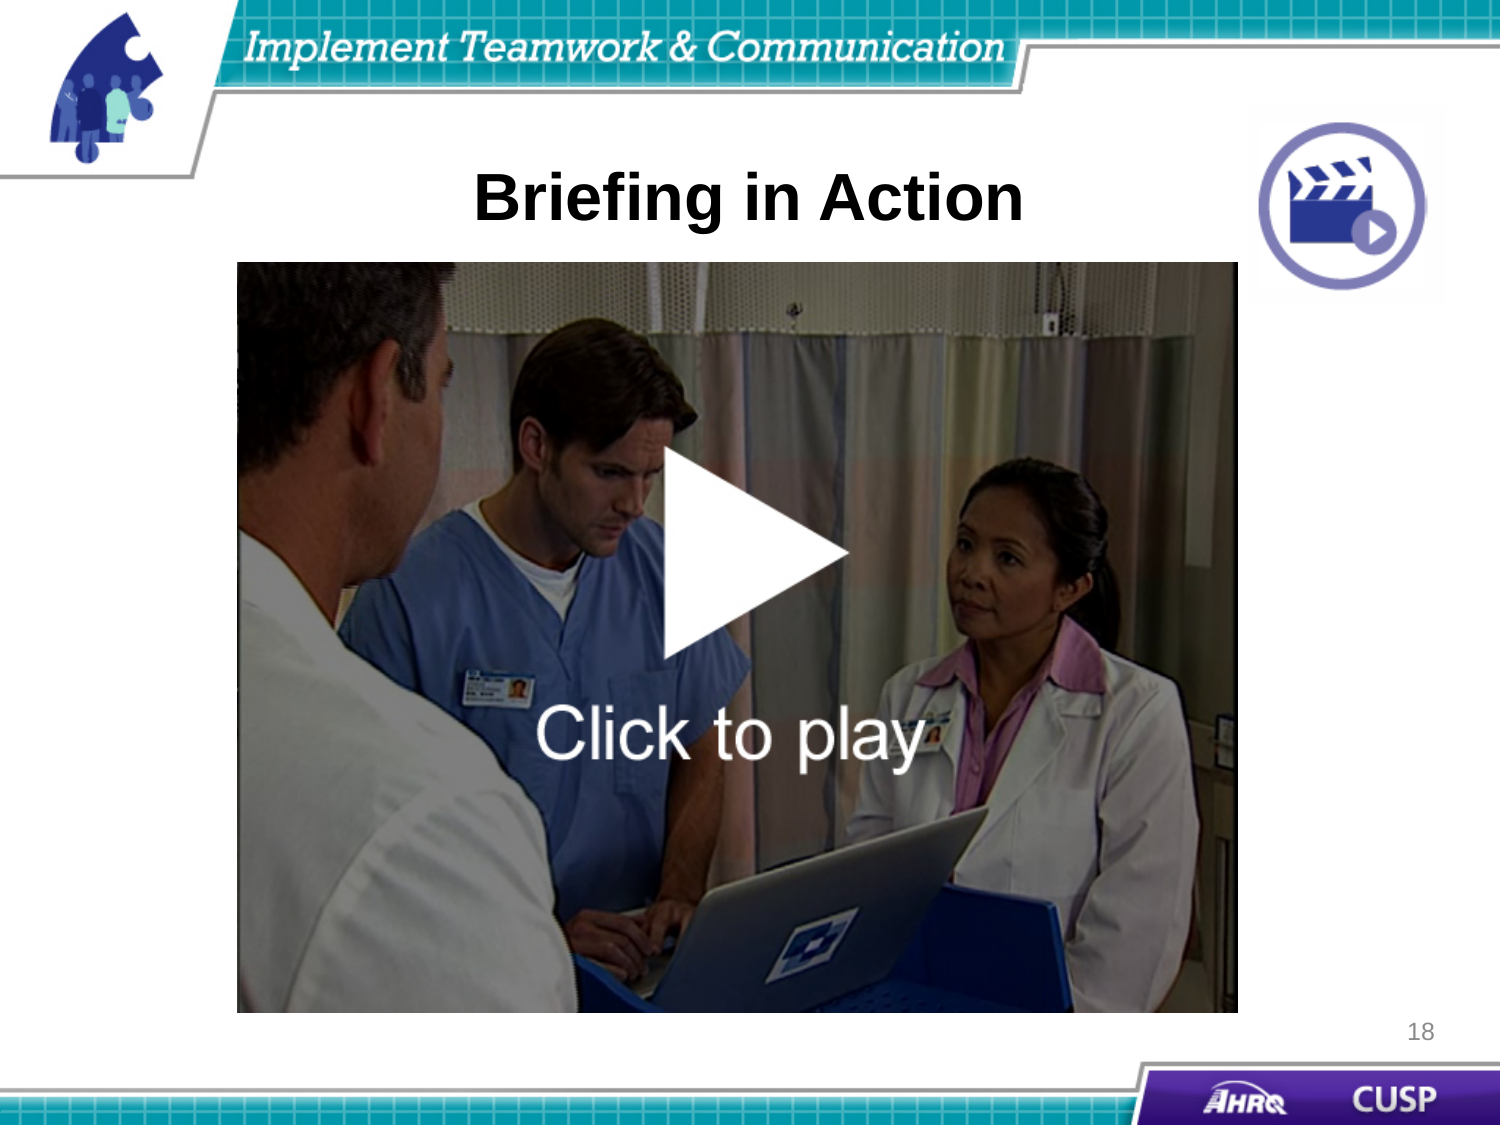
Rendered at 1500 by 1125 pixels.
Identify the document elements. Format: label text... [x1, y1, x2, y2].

slide_number 18 [1100, 1022, 1450, 1060]
title Briefing in Action [74, 99, 232, 288]
picture [0, 0, 1500, 1125]
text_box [237, 49, 1500, 1013]
